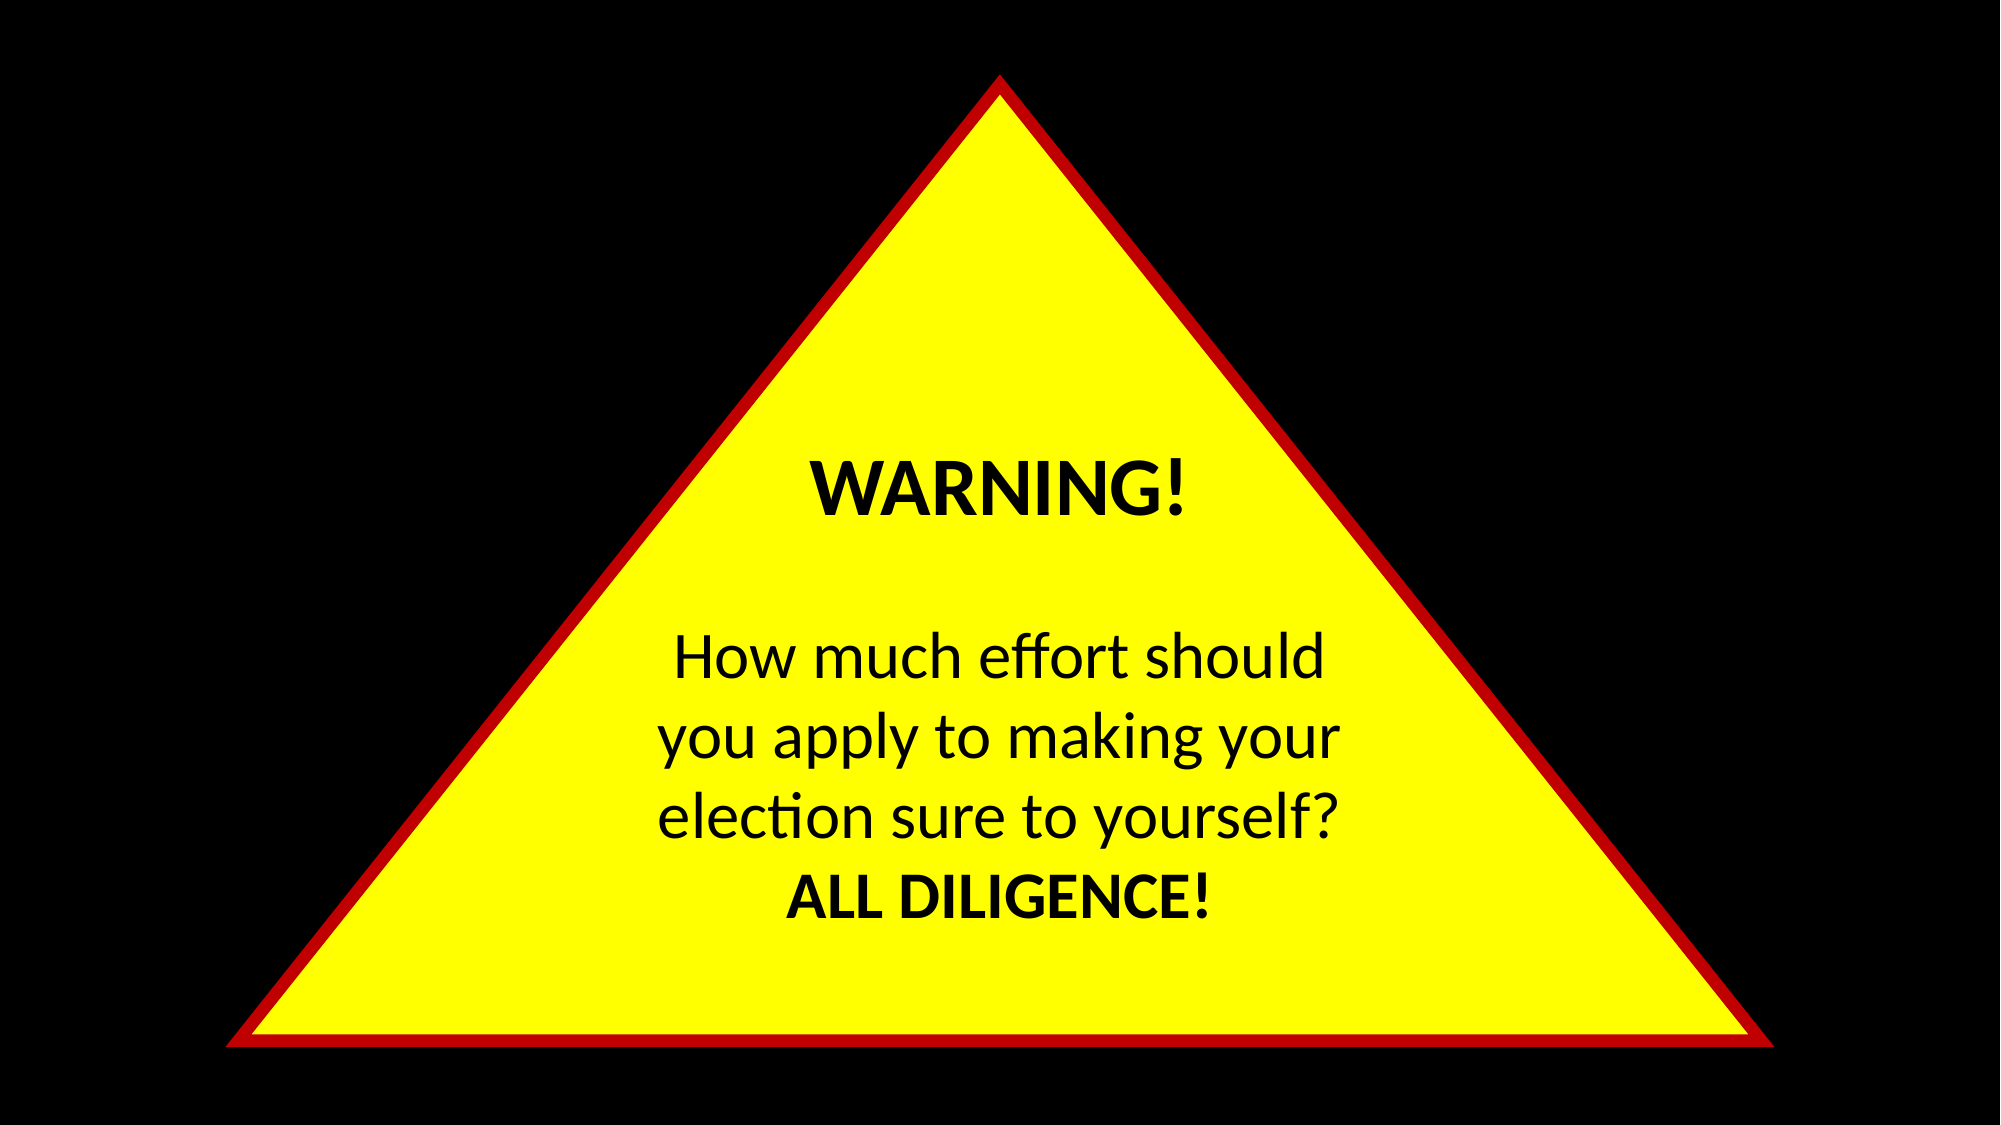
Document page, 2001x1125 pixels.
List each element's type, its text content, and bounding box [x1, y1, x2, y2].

text_box WARNING! How much effort should you apply to making your election sure to yourself? ALL DILIGENCE! [236, 82, 1764, 1042]
